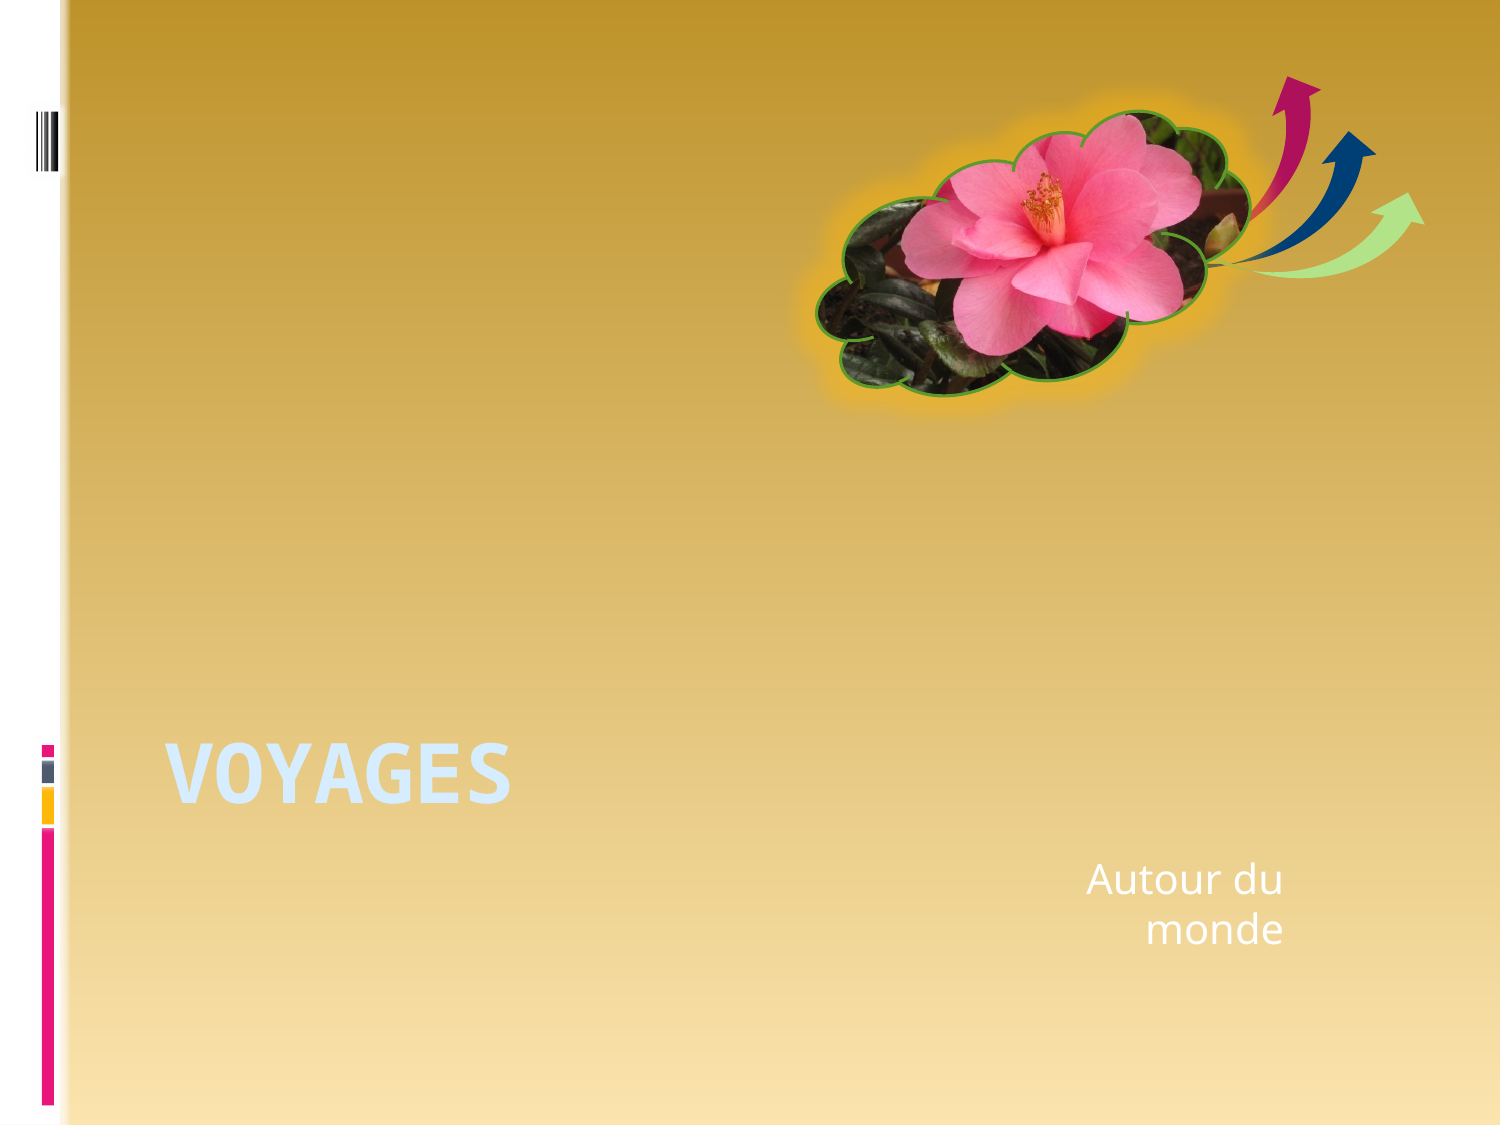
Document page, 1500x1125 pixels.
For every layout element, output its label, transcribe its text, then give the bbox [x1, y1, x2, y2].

picture [1107, 113, 1166, 122]
subtitle Autour du monde [935, 893, 1299, 961]
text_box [810, 130, 1428, 383]
title Voyages [150, 712, 1425, 1037]
